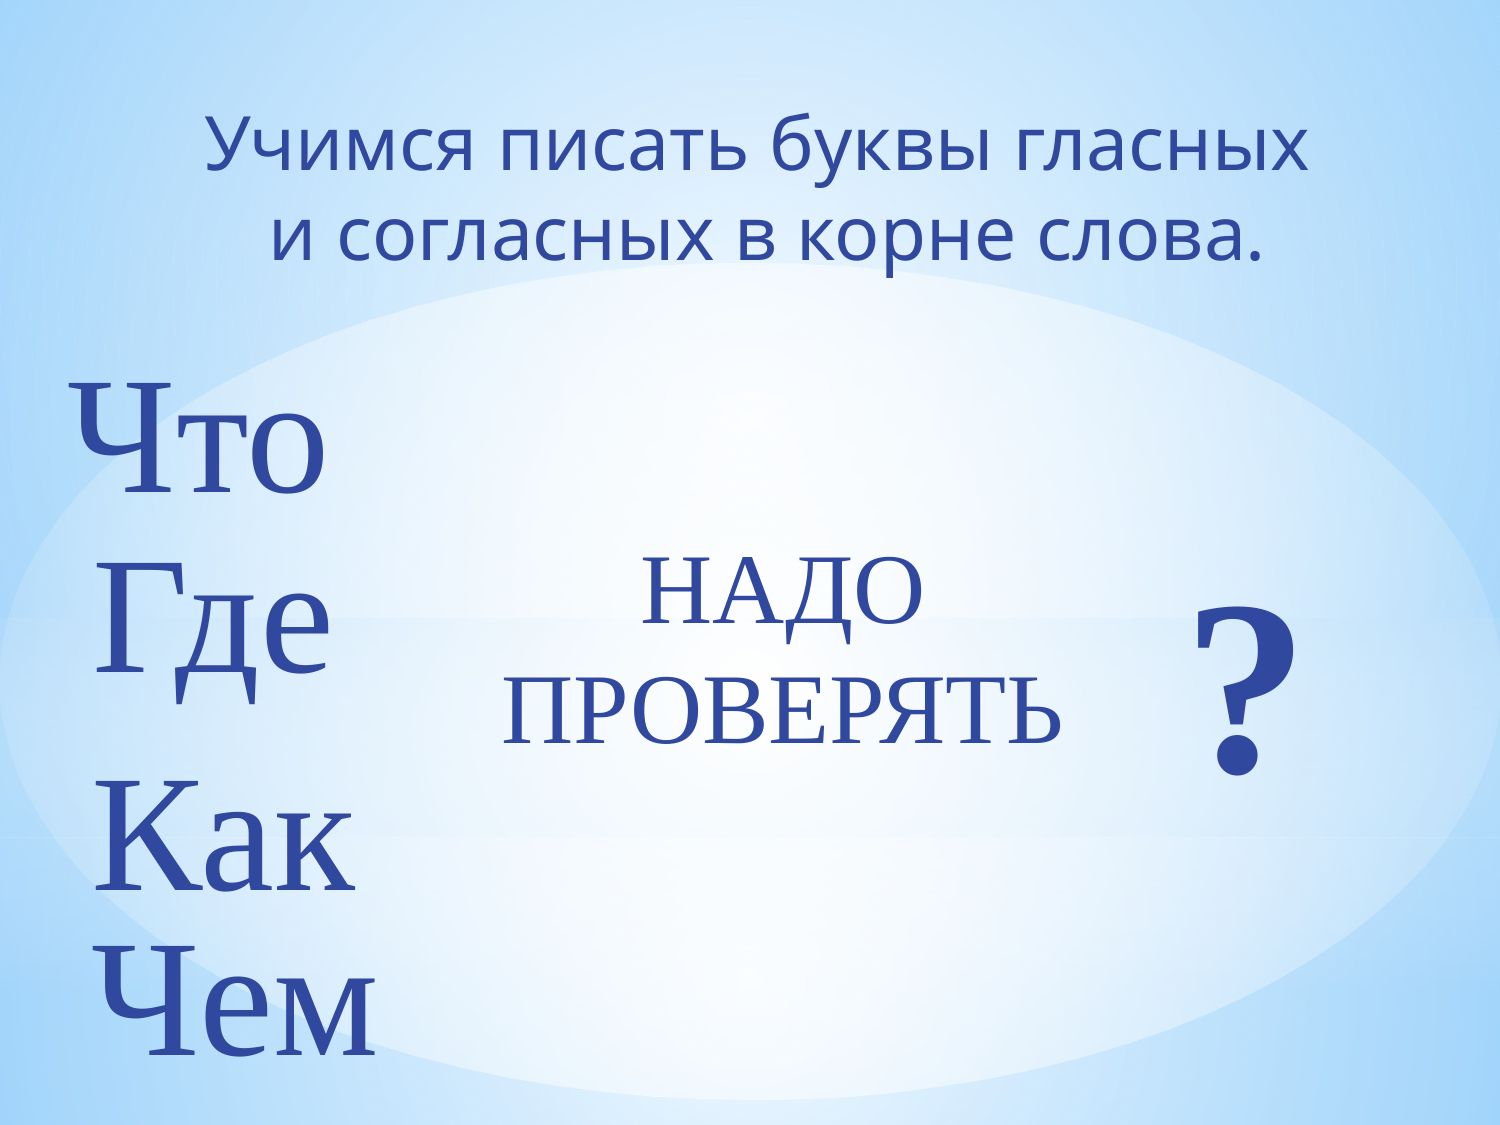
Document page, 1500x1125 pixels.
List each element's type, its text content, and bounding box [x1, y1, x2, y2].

text_box Как [76, 715, 372, 881]
text_box Где [77, 498, 389, 714]
text_box Чем [76, 881, 428, 1097]
text_box Учимся писать буквы гласных и согласных в корне слова. [171, 42, 1365, 283]
text_box Что [53, 285, 408, 540]
text_box ? [1108, 515, 1412, 830]
text_box НАДО ПРОВЕРЯТЬ [458, 425, 1108, 951]
